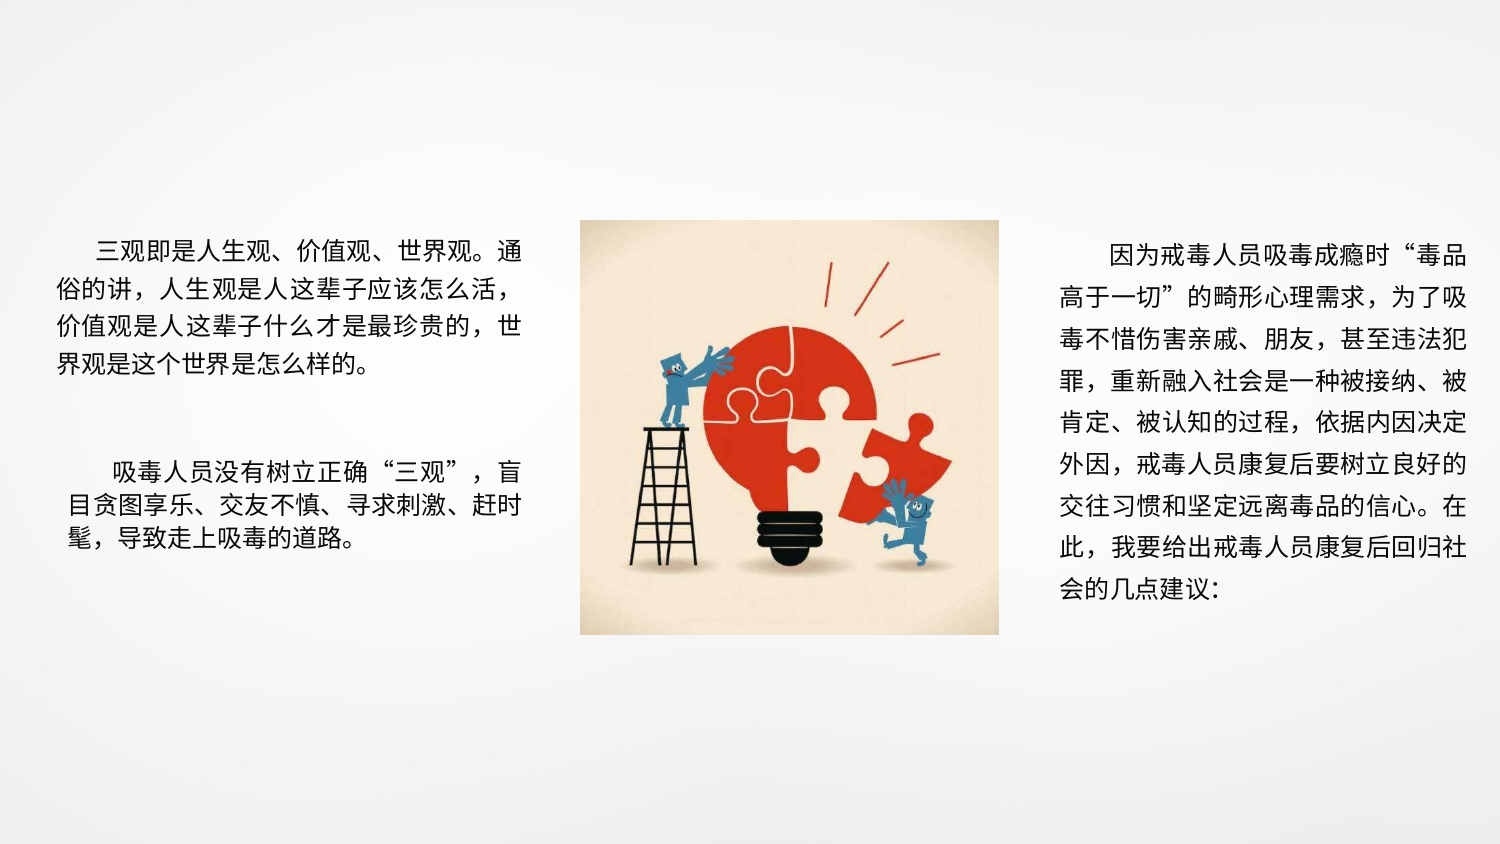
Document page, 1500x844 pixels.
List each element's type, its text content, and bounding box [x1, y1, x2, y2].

text_box 吸毒人员没有树立正确“三观”，盲目贪图享乐、交友不慎、寻求刺激、赶时髦，导致走上吸毒的道路。 [53, 445, 538, 561]
text_box 因为戒毒人员吸毒成瘾时“毒品高于一切”的畸形心理需求，为了吸毒不惜伤害亲戚、朋友，甚至违法犯罪，重新融入社会是一种被接纳、被肯定、被认知的过程，依据内因决定外因，戒毒人员康复后要树立良好的交往习惯和坚定远离毒品的信心。在此，我要给出戒毒人员康复后回归社会的几点建议： [1045, 220, 1483, 611]
picture [0, 0, 1500, 844]
text_box 三观即是人生观、价值观、世界观。通俗的讲，人生观是人这辈子应该怎么活，价值观是人这辈子什么才是最珍贵的，世界观是这个世界是怎么样的。 [41, 220, 538, 386]
